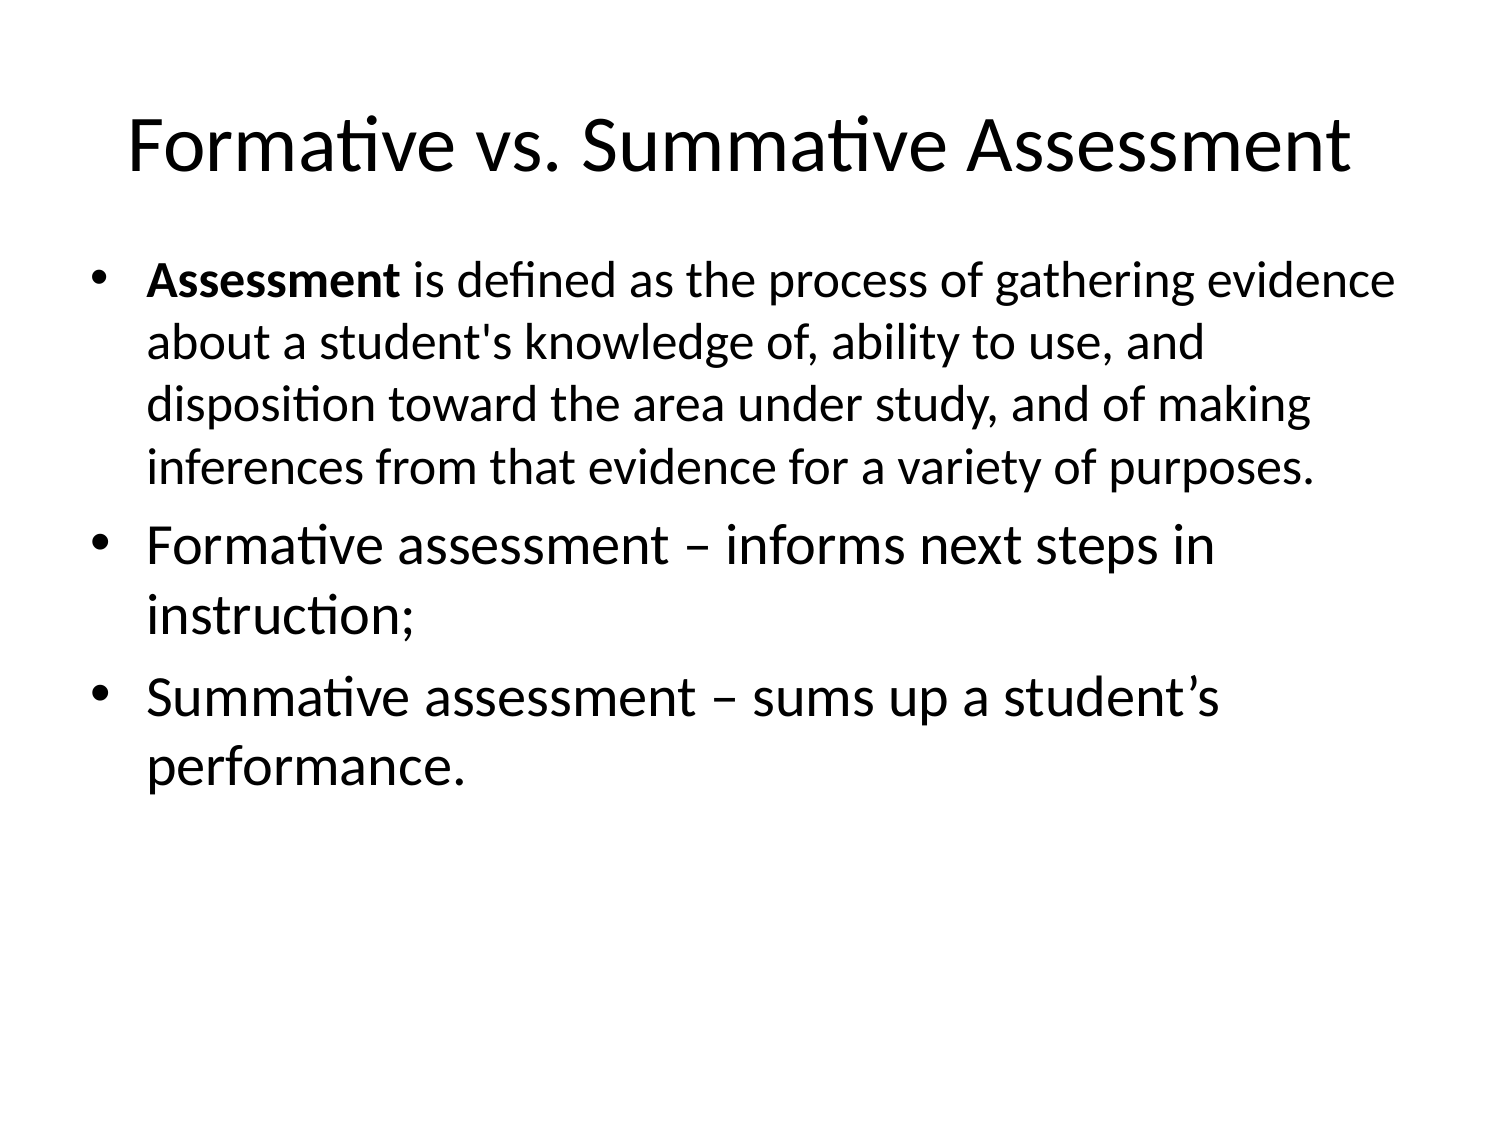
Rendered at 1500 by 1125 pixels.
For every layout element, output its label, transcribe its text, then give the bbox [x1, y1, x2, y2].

title Formative vs. Summative Assessment [75, 45, 1425, 233]
list Assessment is defined as the process of gathering evidence about a student's knowledge of, ability to use, and disposition toward the area under study, and of making inferences from that evidence for a variety of purposes. Formative assessment – informs next steps in instruction; Summative assessment – sums up a student’s performance. [75, 237, 1425, 980]
